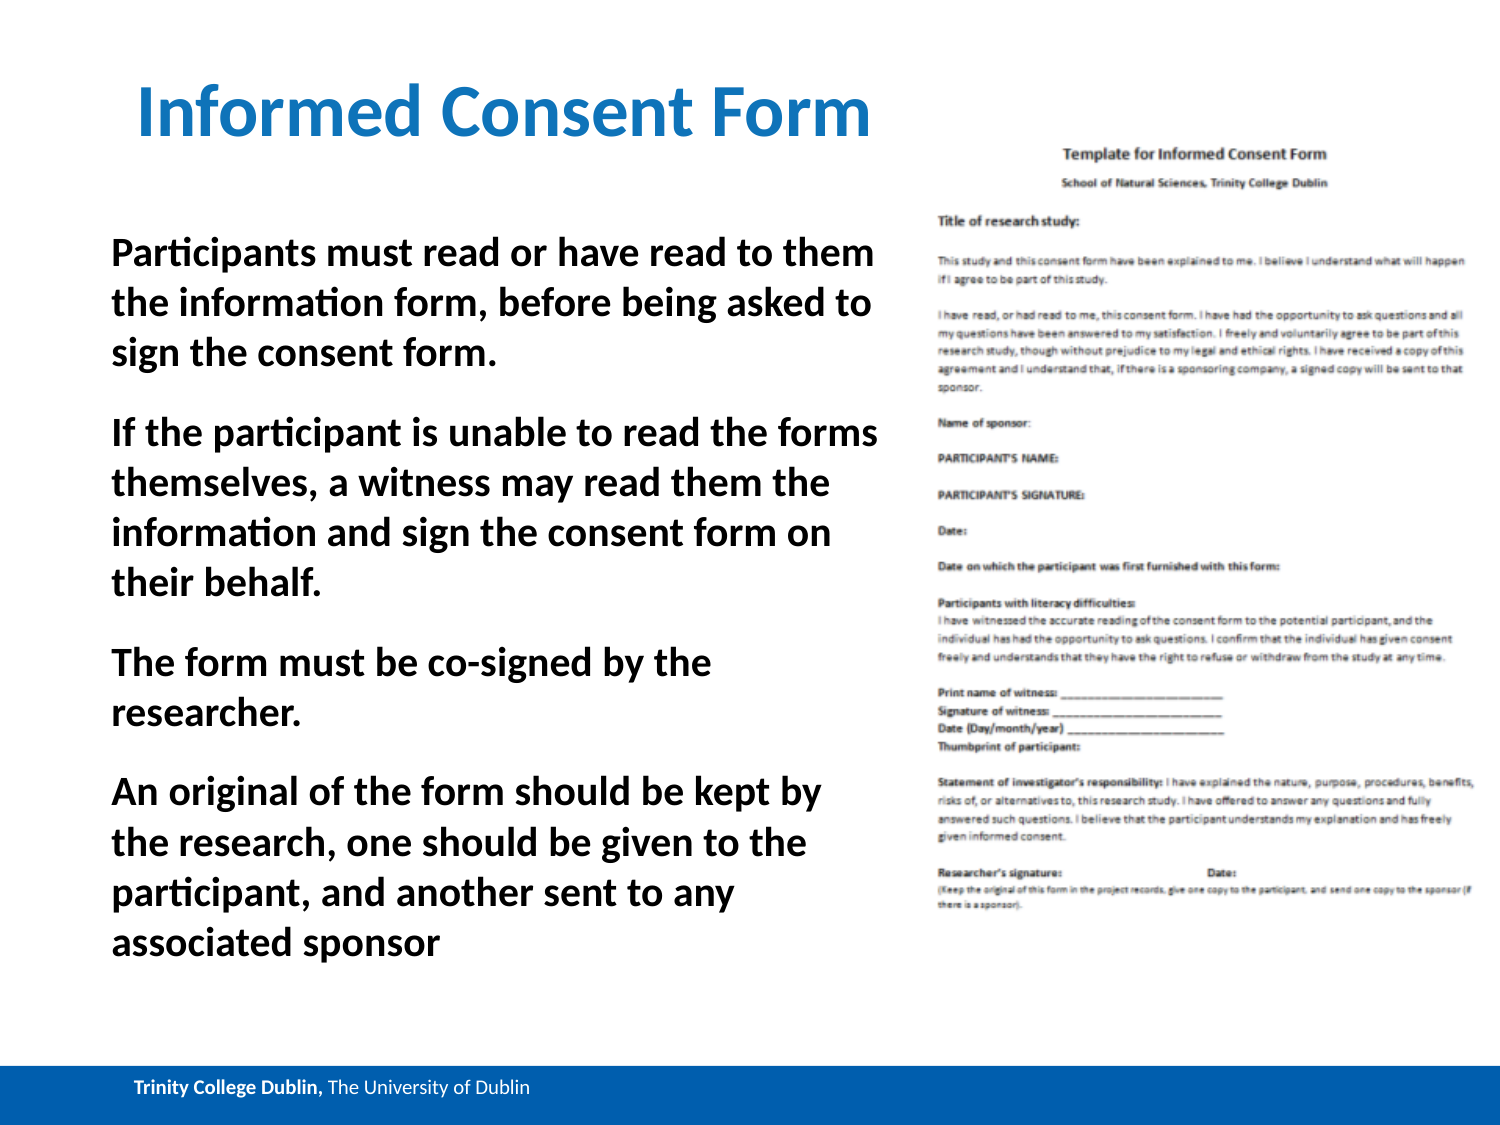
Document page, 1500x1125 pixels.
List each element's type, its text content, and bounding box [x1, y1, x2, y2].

title Informed Consent Form [135, 59, 1367, 152]
list Participants must read or have read to them the information form, before being asked to sign the consent form. If the participant is unable to read the forms themselves, a witness may read them the information and sign the consent form on their behalf. The form must be co-signed by the researcher. An original of the form should be kept by the research, one should be given to the participant, and another sent to any associated sponsor [111, 224, 889, 985]
picture [887, 94, 1500, 966]
